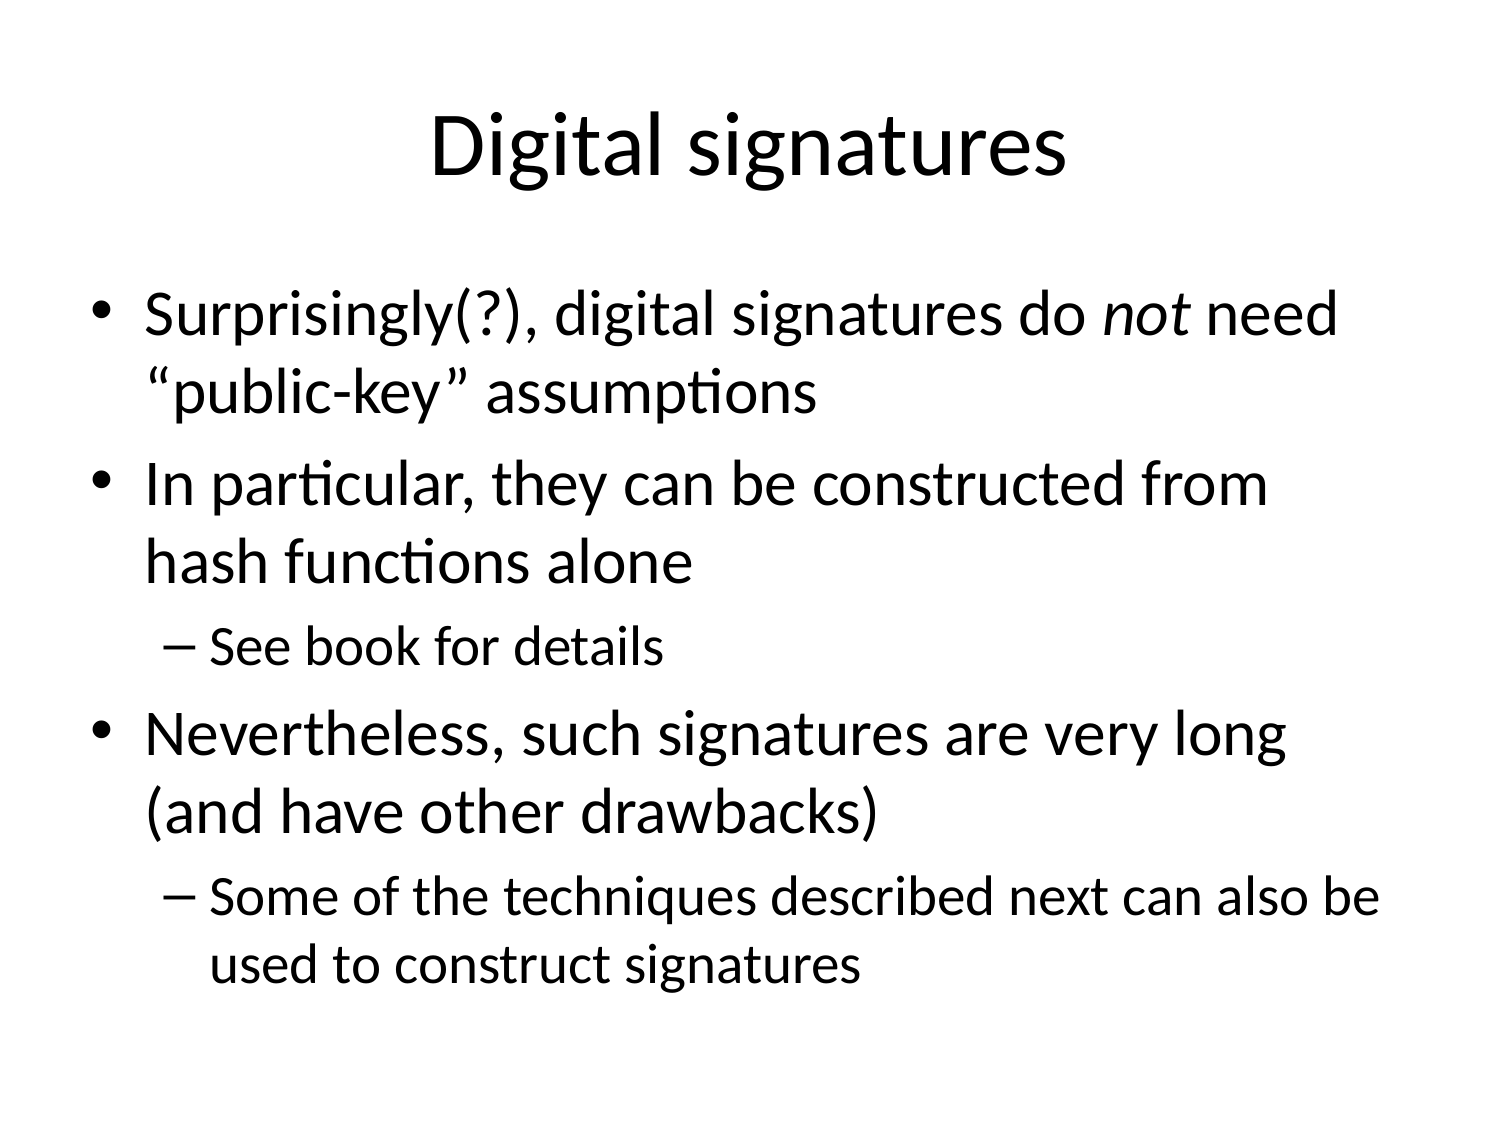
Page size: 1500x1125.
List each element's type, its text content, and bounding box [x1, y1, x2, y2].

title Digital signatures [75, 45, 1425, 233]
list Surprisingly(?), digital signatures do not need “public-key” assumptions In particular, they can be constructed from hash functions alone See book for details Nevertheless, such signatures are very long (and have other drawbacks) Some of the techniques described next can also be used to construct signatures [75, 262, 1425, 1005]
